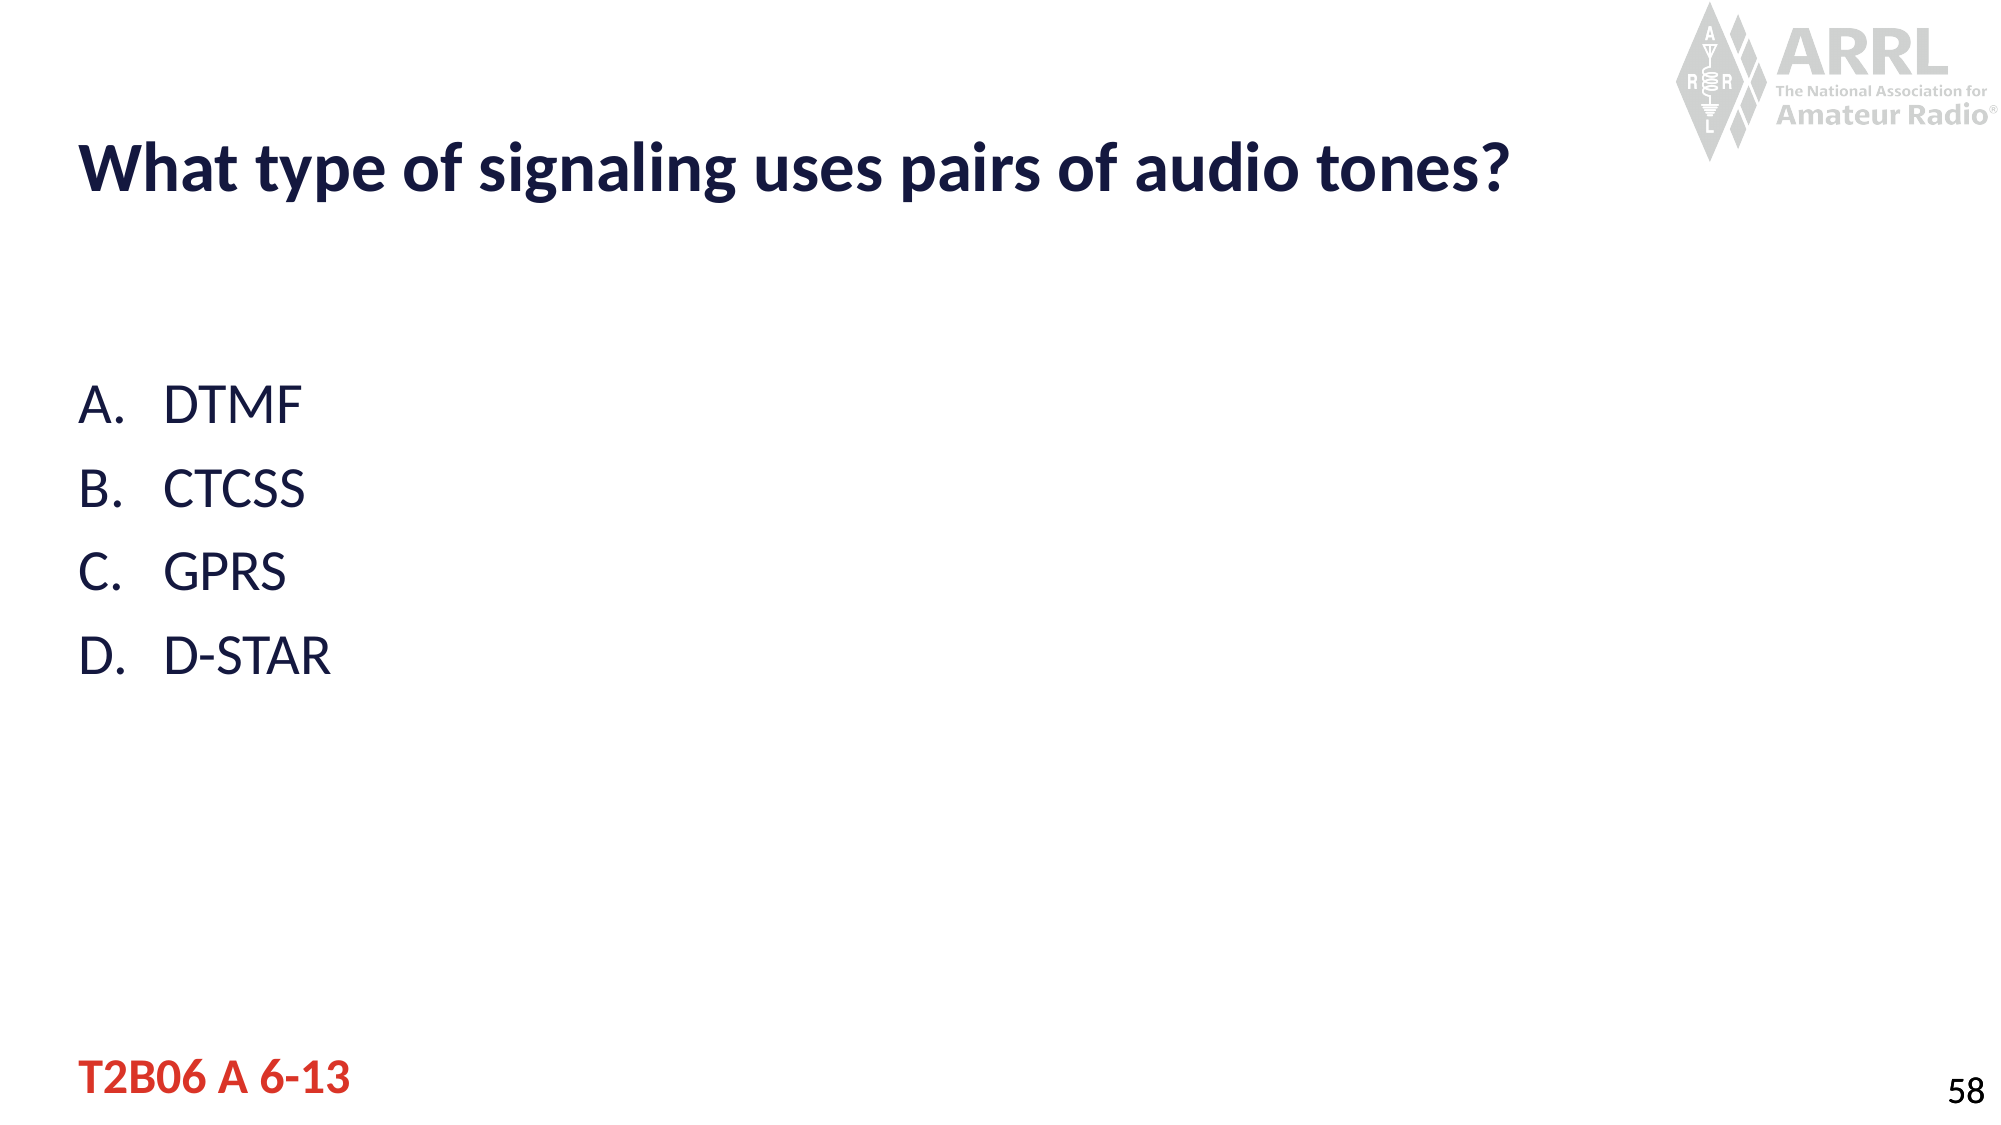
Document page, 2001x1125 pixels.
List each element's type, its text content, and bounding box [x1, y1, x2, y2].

text_box T2B06 A 6-13 [63, 1036, 921, 1112]
title What type of signaling uses pairs of audio tones? [63, 59, 1863, 278]
list DTMF CTCSS GPRS D-STAR [63, 365, 1863, 989]
picture [1674, 0, 2000, 164]
